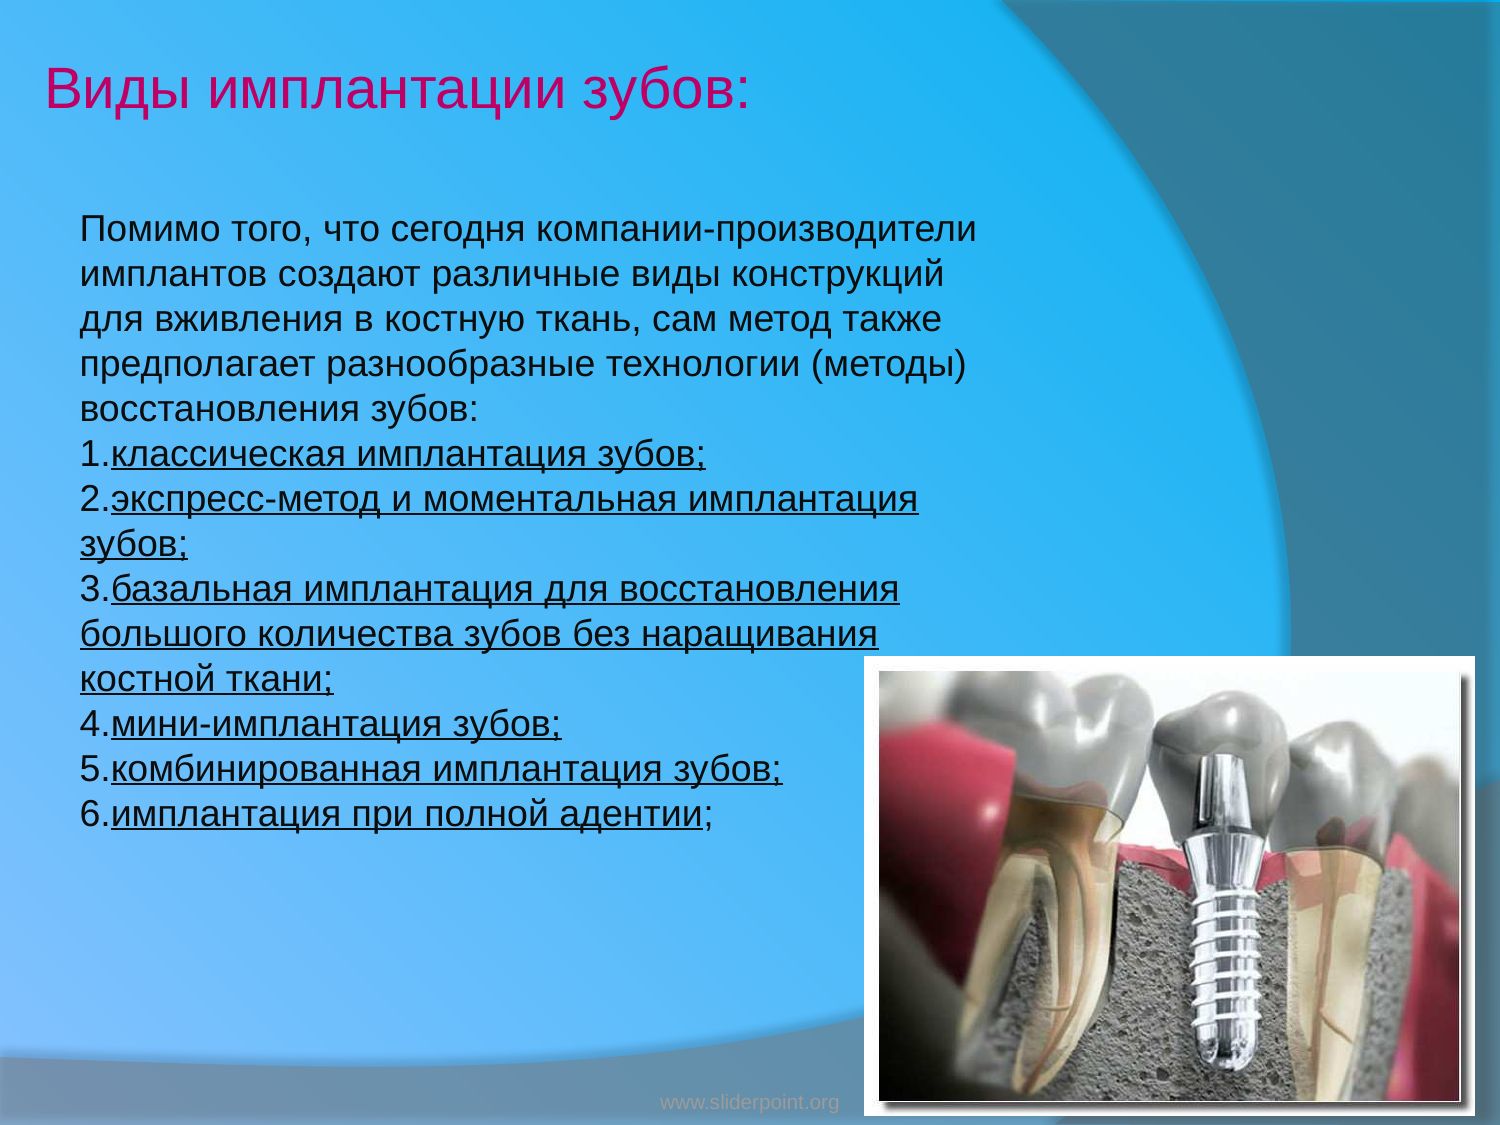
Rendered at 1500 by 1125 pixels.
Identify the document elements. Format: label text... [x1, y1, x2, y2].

footer www.sliderpoint.org [512, 1053, 855, 1114]
picture [864, 656, 1476, 1116]
text_box Виды имплантации зубов: [29, 42, 880, 128]
text_box Помимо того, что сегодня компании-производители имплантов создают различные виды конструкций для вживления в костную ткань, сам метод также предполагает разнообразные технологии (методы) восстановления зубов: классическая имплантация зубов; экспресс-метод и моментальная имплантация зубов; базальная имплантация для восстановления большого количества зубов без наращивания костной ткани; мини-имплантация зубов; комбинированная имплантация зубов; имплантация при полной адентии; [64, 196, 1010, 841]
